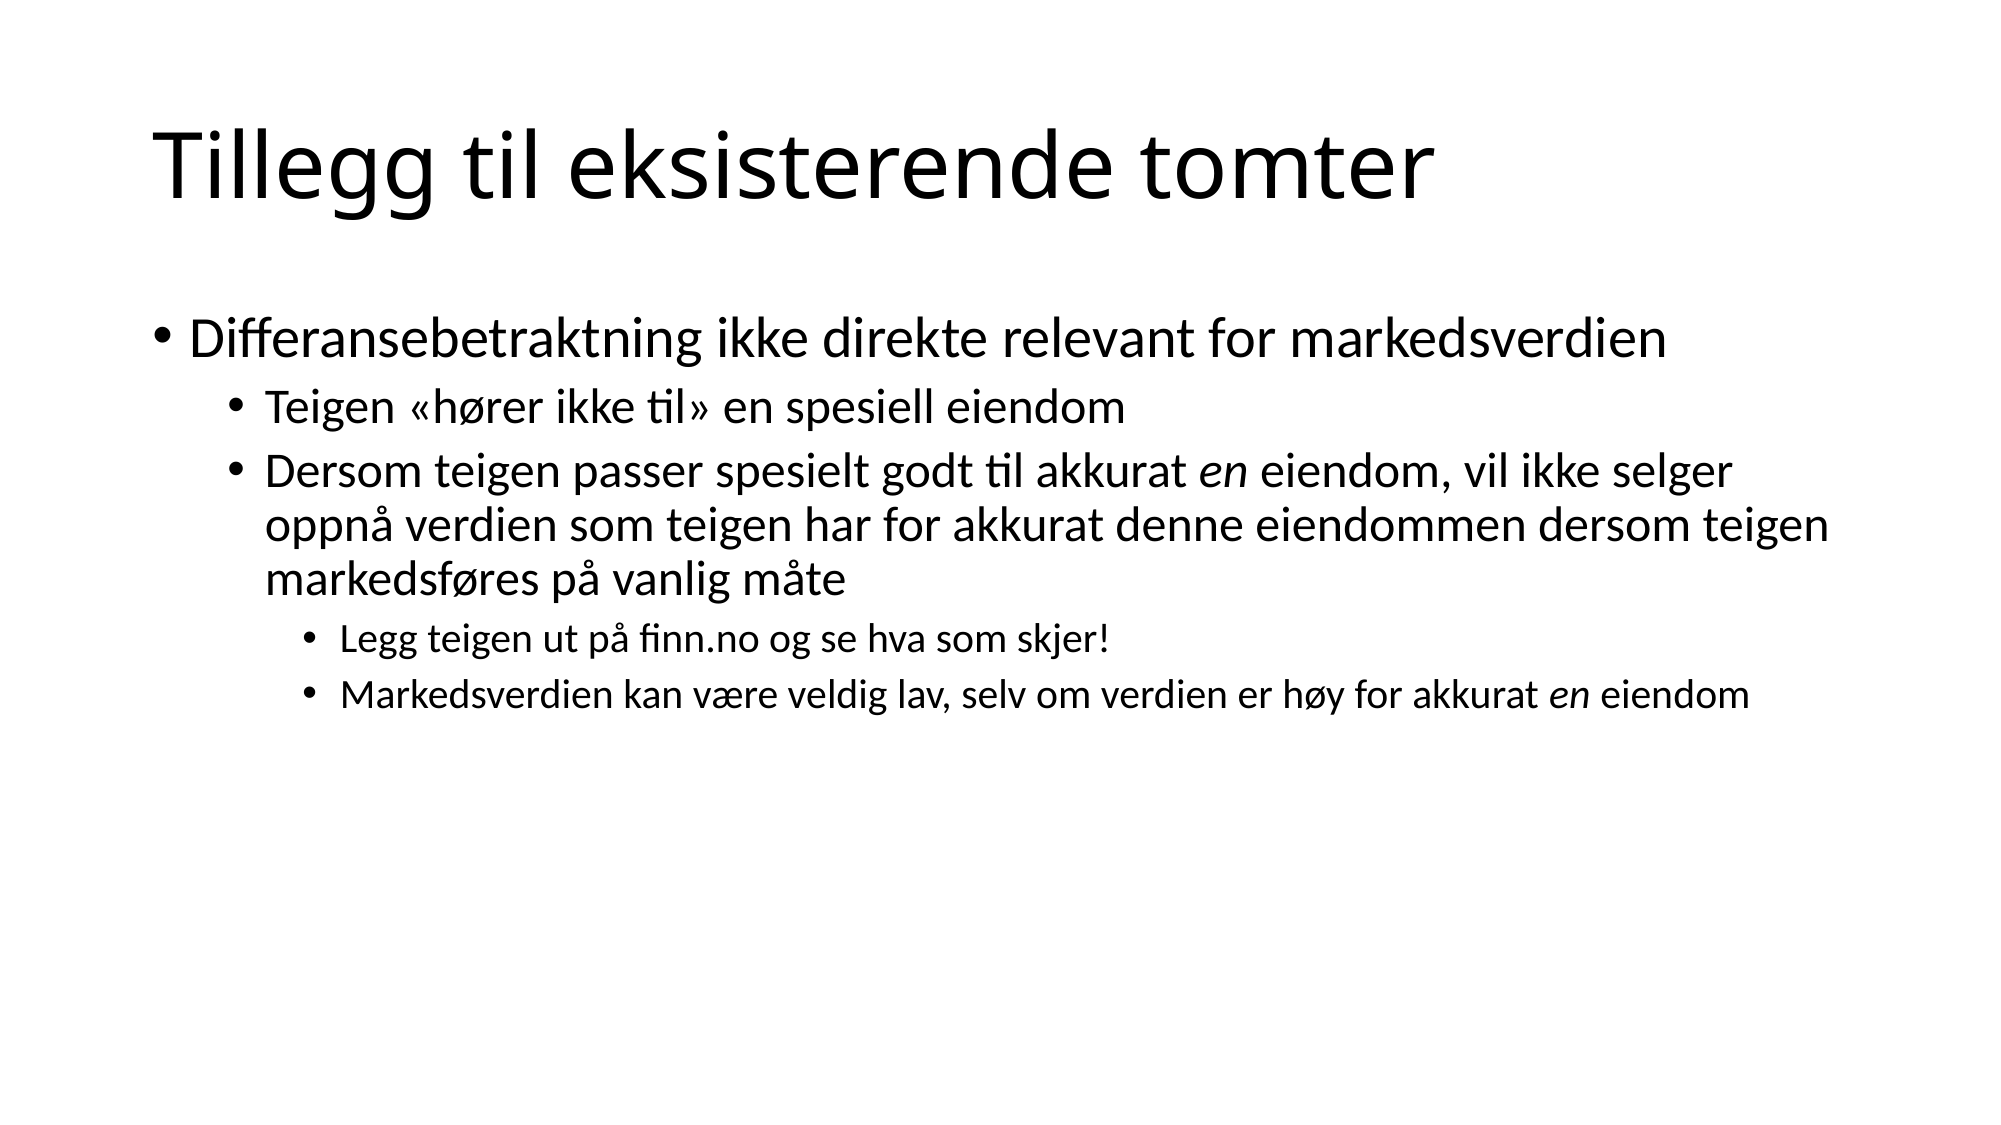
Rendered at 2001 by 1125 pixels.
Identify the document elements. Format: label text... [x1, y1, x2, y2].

list Differansebetraktning ikke direkte relevant for markedsverdien Teigen «hører ikke til» en spesiell eiendom Dersom teigen passer spesielt godt til akkurat en eiendom, vil ikke selger oppnå verdien som teigen har for akkurat denne eiendommen dersom teigen markedsføres på vanlig måte Legg teigen ut på finn.no og se hva som skjer! Markedsverdien kan være veldig lav, selv om verdien er høy for akkurat en eiendom [137, 299, 1863, 1014]
title Tillegg til eksisterende tomter [137, 59, 1863, 278]
